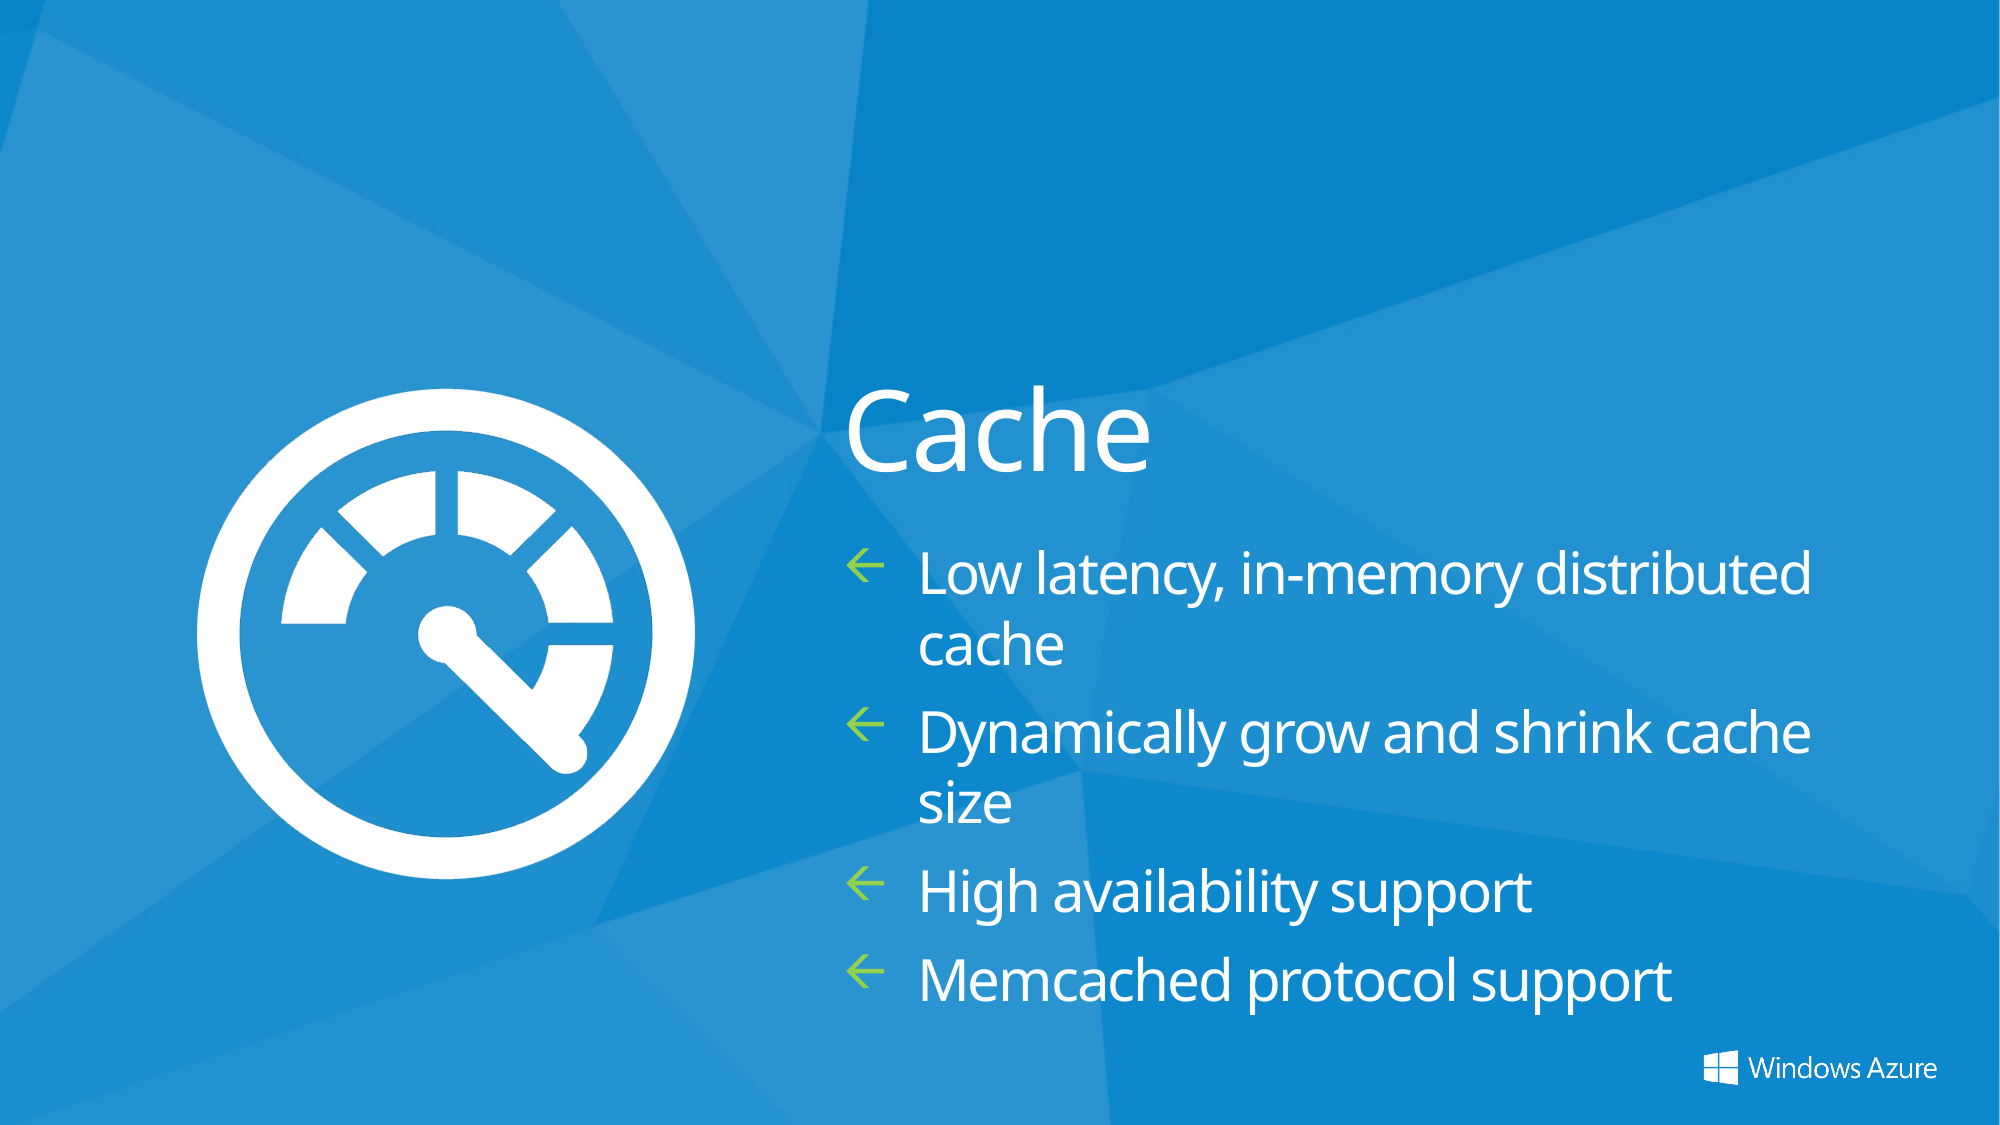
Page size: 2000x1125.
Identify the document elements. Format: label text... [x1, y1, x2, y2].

text_box Cache [842, 374, 1888, 496]
picture [0, 0, 2000, 1125]
list Low latency, in-memory distributed cache Dynamically grow and shrink cache size High availability support Memcached protocol support [841, 536, 1863, 970]
